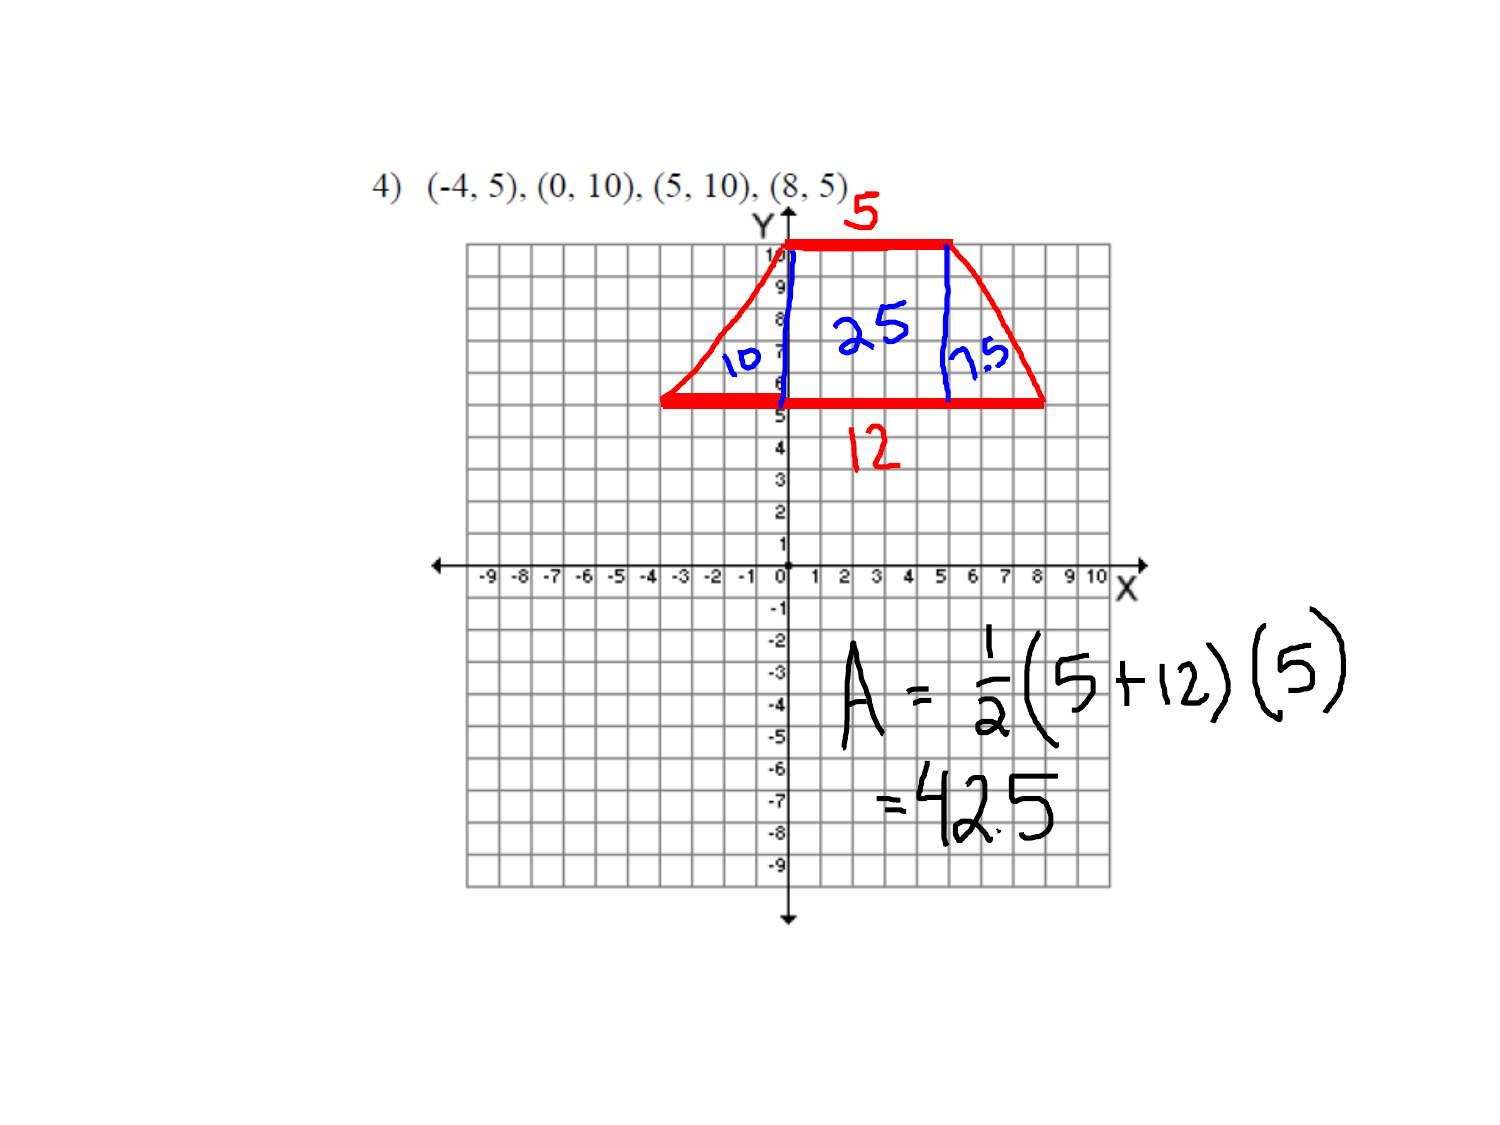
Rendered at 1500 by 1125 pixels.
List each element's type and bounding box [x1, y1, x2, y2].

text_box [851, 425, 901, 472]
text_box [842, 608, 1344, 845]
text_box [722, 244, 1007, 403]
picture [344, 155, 1156, 970]
